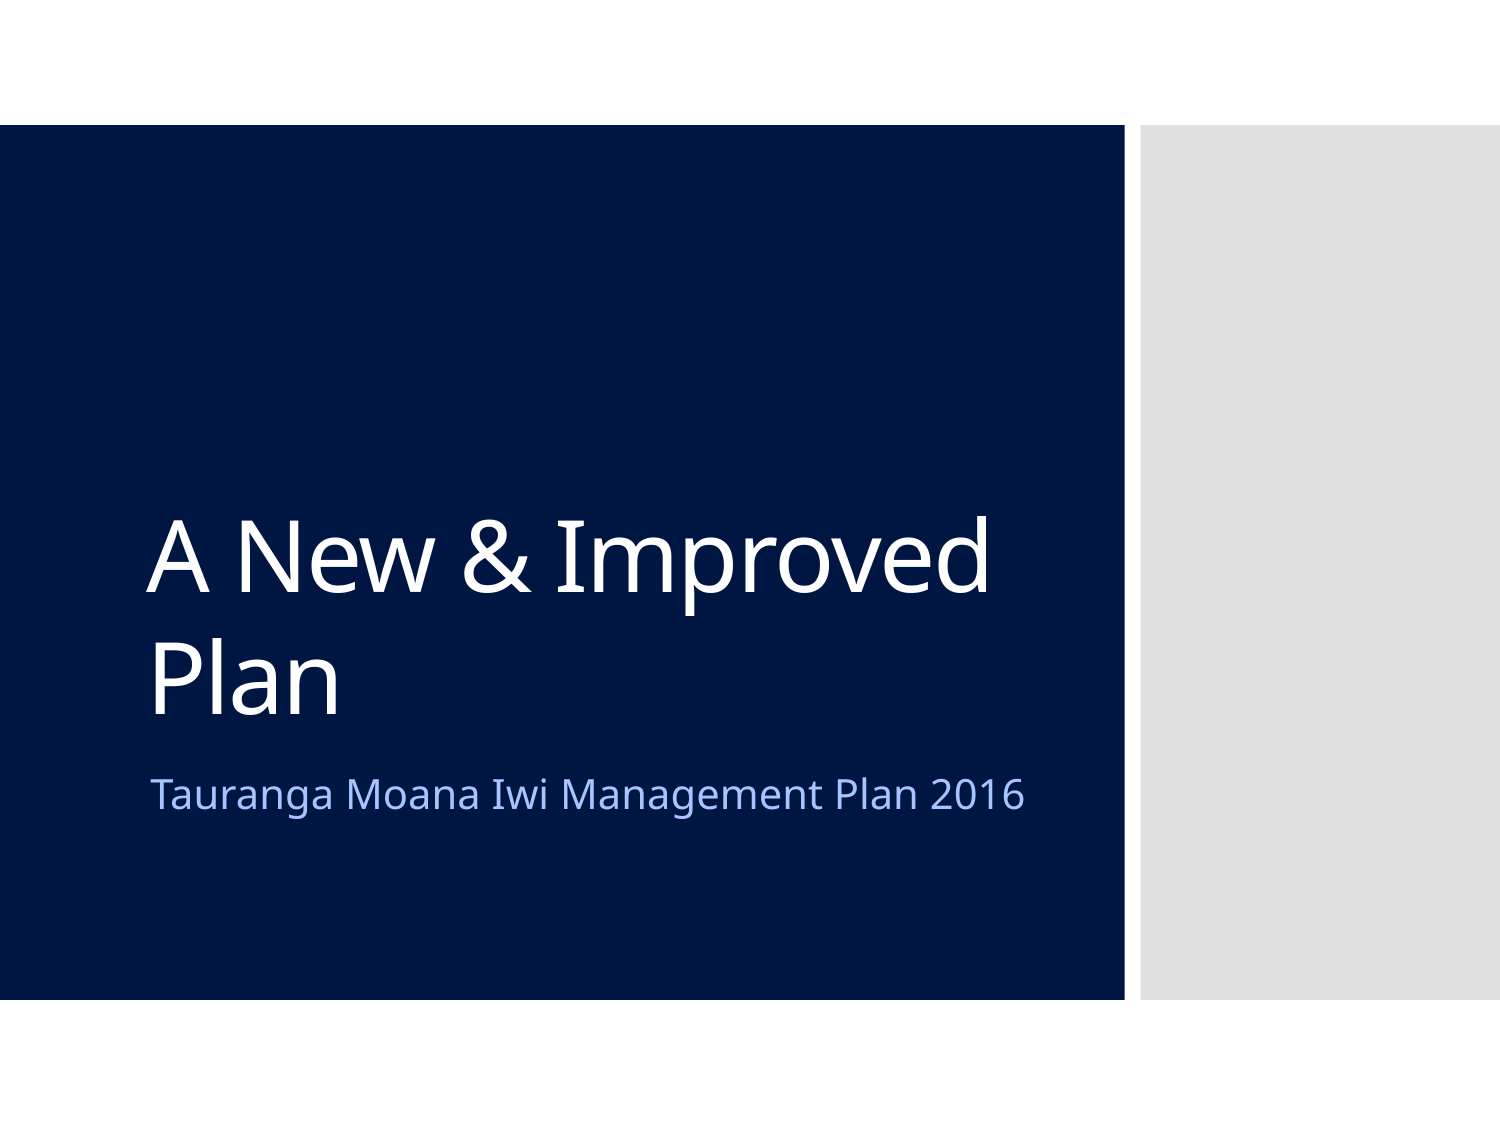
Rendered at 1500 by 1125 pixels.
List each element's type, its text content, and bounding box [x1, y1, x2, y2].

subtitle Tauranga Moana Iwi Management Plan 2016 [135, 766, 1093, 917]
title A New & Improved Plan [131, 213, 1032, 747]
